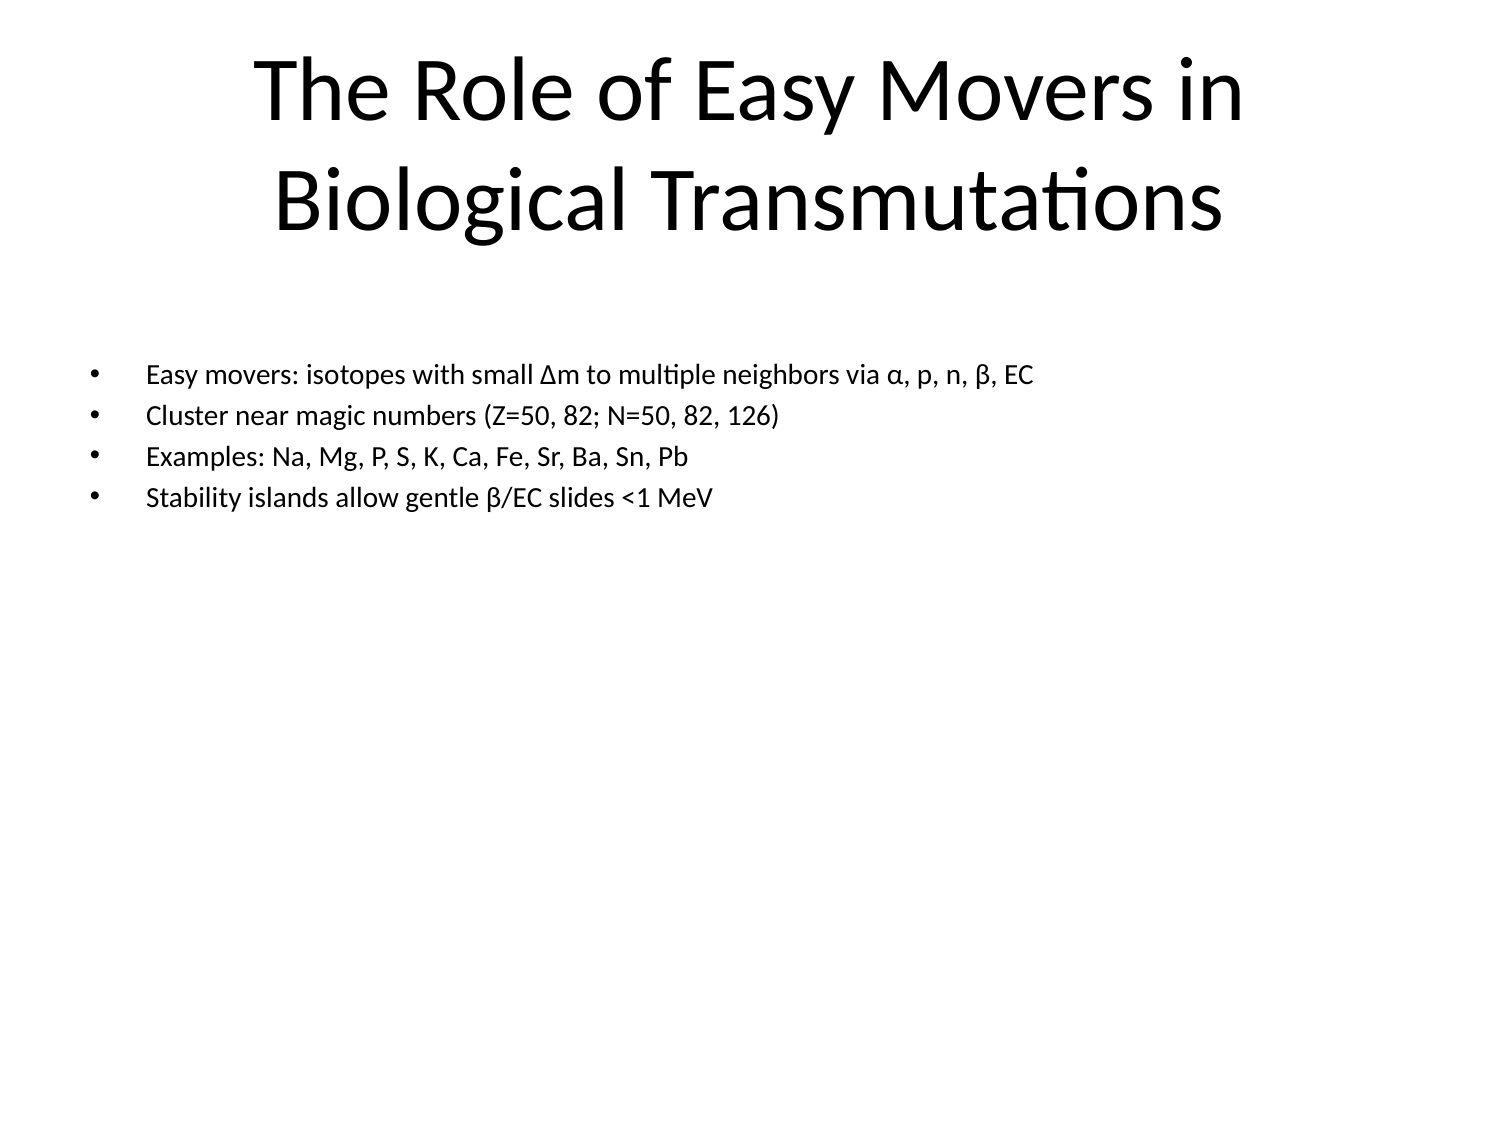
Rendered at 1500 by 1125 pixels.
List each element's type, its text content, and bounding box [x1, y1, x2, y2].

list Easy movers: isotopes with small Δm to multiple neighbors via α, p, n, β, EC Cluster near magic numbers (Z=50, 82; N=50, 82, 126) Examples: Na, Mg, P, S, K, Ca, Fe, Sr, Ba, Sn, Pb Stability islands allow gentle β/EC slides <1 MeV [75, 262, 1425, 1005]
title The Role of Easy Movers in Biological Transmutations [75, 45, 1425, 233]
